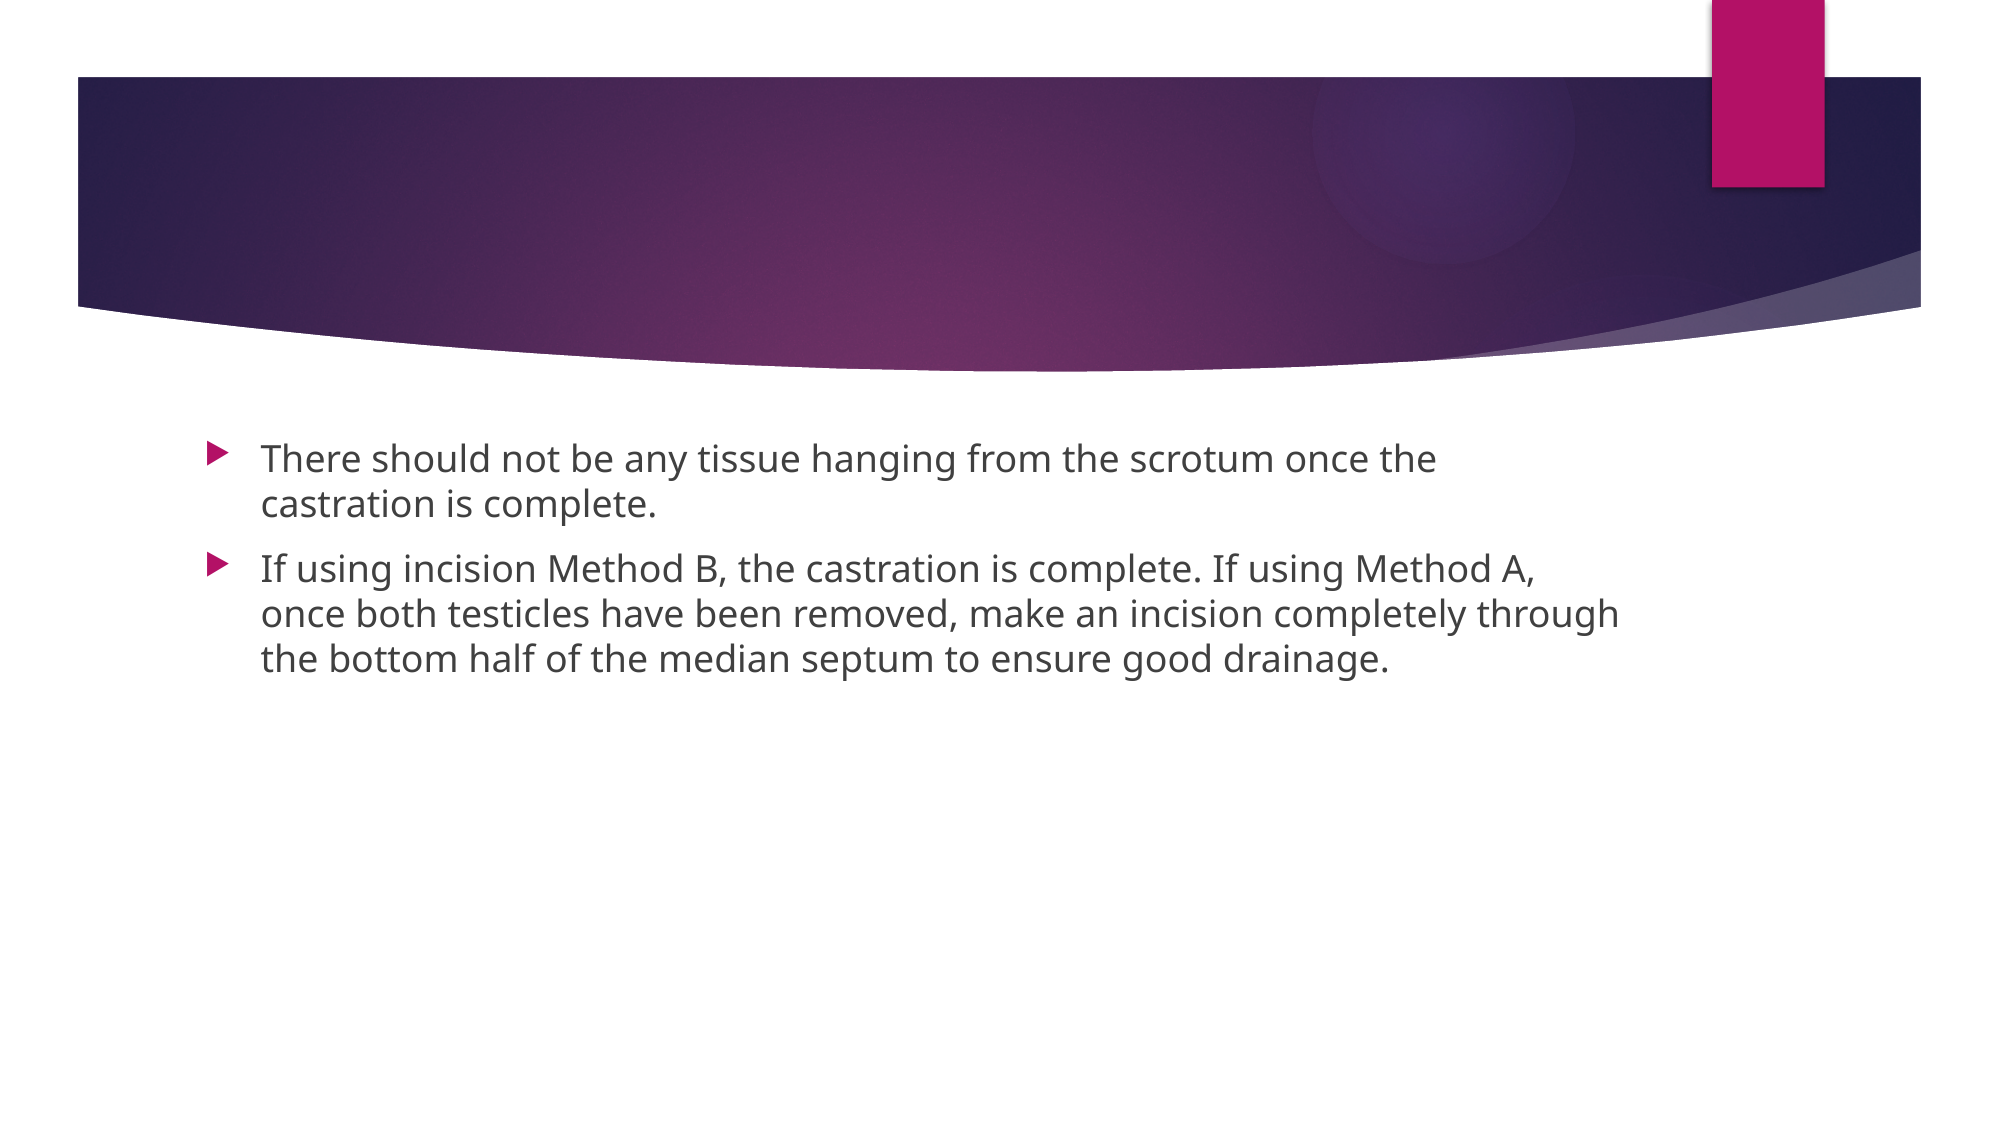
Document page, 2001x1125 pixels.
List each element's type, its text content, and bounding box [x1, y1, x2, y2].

list There should not be any tissue hanging from the scrotum once the castration is complete. If using incision Method B, the castration is complete. If using Method A, once both testicles have been removed, make an incision completely through the bottom half of the median septum to ensure good drainage. [189, 427, 1638, 988]
